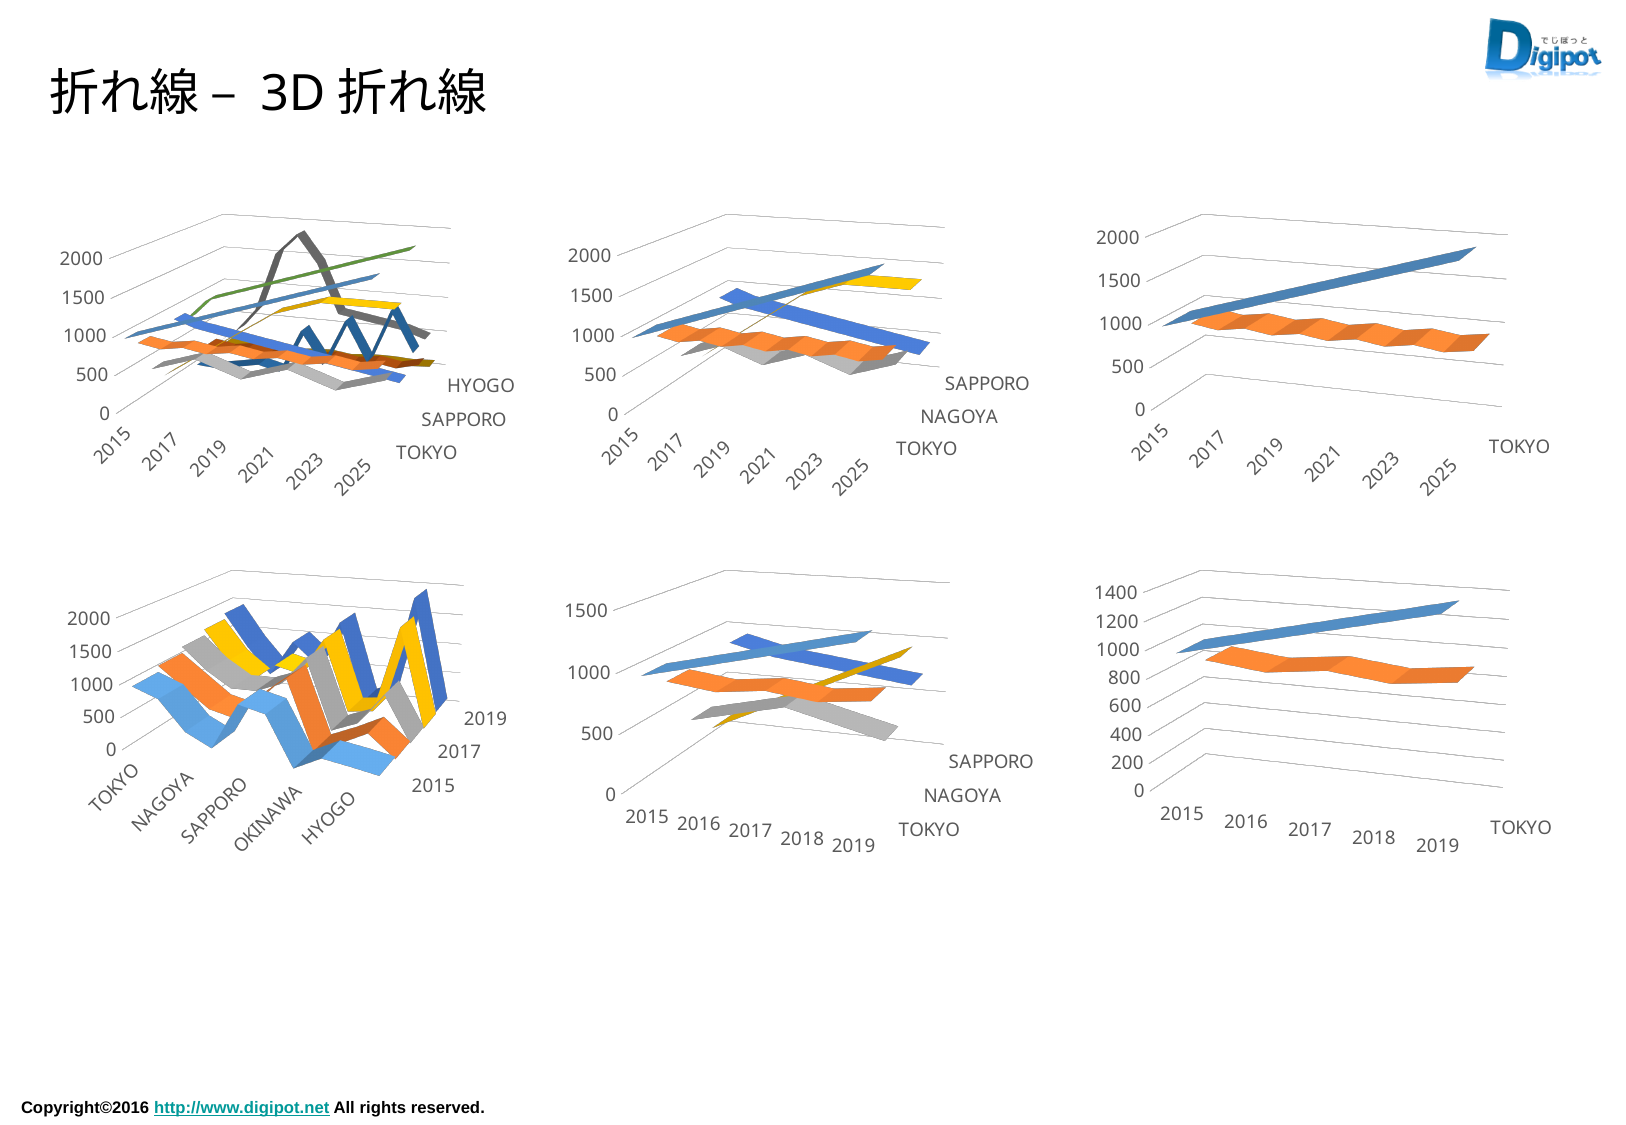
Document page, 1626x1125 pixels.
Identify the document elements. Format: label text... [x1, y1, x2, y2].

chart [1072, 207, 1574, 509]
chart [548, 564, 1049, 865]
picture [1485, 18, 1602, 82]
chart [37, 207, 538, 509]
text_box 折れ線 – 3D折れ線 [34, 53, 503, 128]
chart [37, 564, 538, 865]
chart [1072, 564, 1574, 865]
chart [548, 207, 1049, 509]
